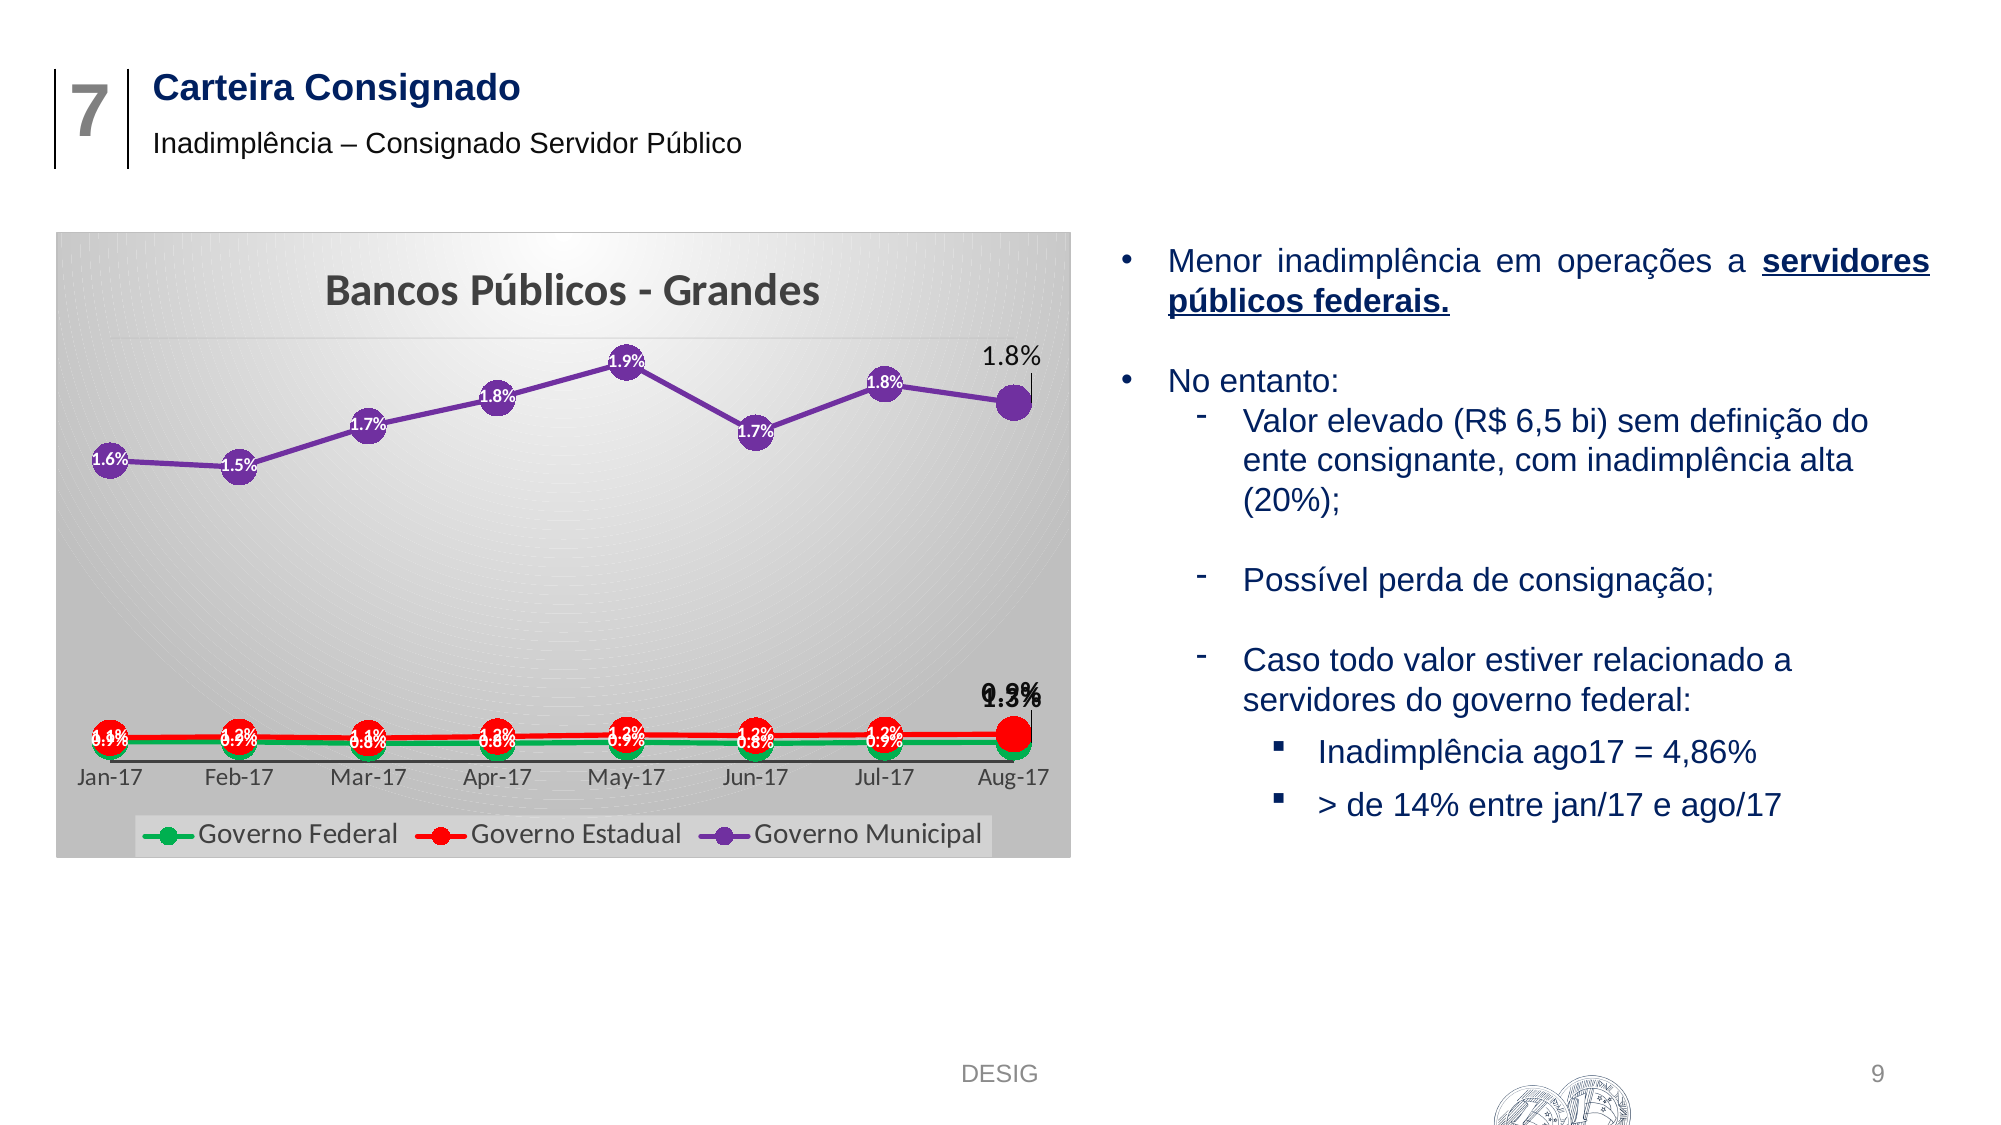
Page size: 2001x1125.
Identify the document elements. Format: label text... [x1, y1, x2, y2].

text_box Menor inadimplência em operações a servidores públicos federais. No entanto: Valor elevado (R$ 6,5 bi) sem definição do ente consignante, com inadimplência alta (20%); Possível perda de consignação; Caso todo valor estiver relacionado a servidores do governo federal: Inadimplência ago17 = 4,86% > de 14% entre jan/17 e ago/17 [1106, 231, 1945, 911]
footer DESIG [683, 1042, 1317, 1103]
slide_number 9 [1433, 1042, 1900, 1103]
text_box 7 [55, 54, 116, 179]
text_box Carteira Consignado Inadimplência – Consignado Servidor Público [137, 60, 1449, 186]
picture [1490, 1070, 1634, 1125]
chart [56, 231, 1072, 858]
